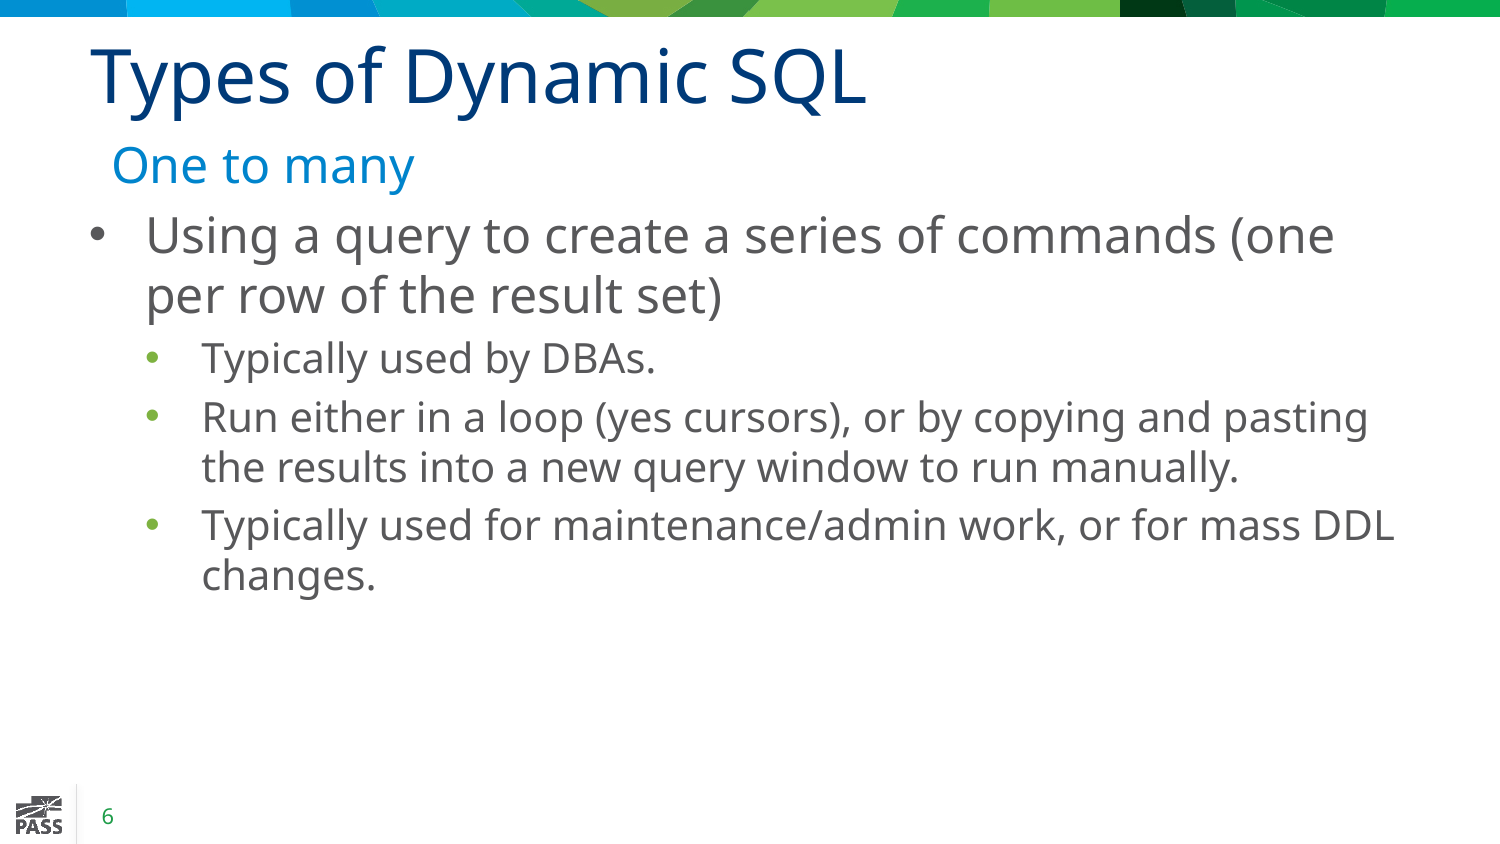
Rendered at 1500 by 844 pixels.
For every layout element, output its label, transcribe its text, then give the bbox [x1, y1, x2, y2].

list Using a query to create a series of commands (one per row of the result set) Typically used by DBAs. Run either in a loop (yes cursors), or by copying and pasting the results into a new query window to run manually. Typically used for maintenance/admin work, or for mass DDL changes. [73, 196, 1426, 727]
title Types of Dynamic SQL [75, 37, 1425, 139]
picture [0, 0, 1500, 19]
slide_number 6 [86, 805, 168, 830]
text_box One to many [96, 126, 1138, 202]
picture [16, 796, 62, 834]
